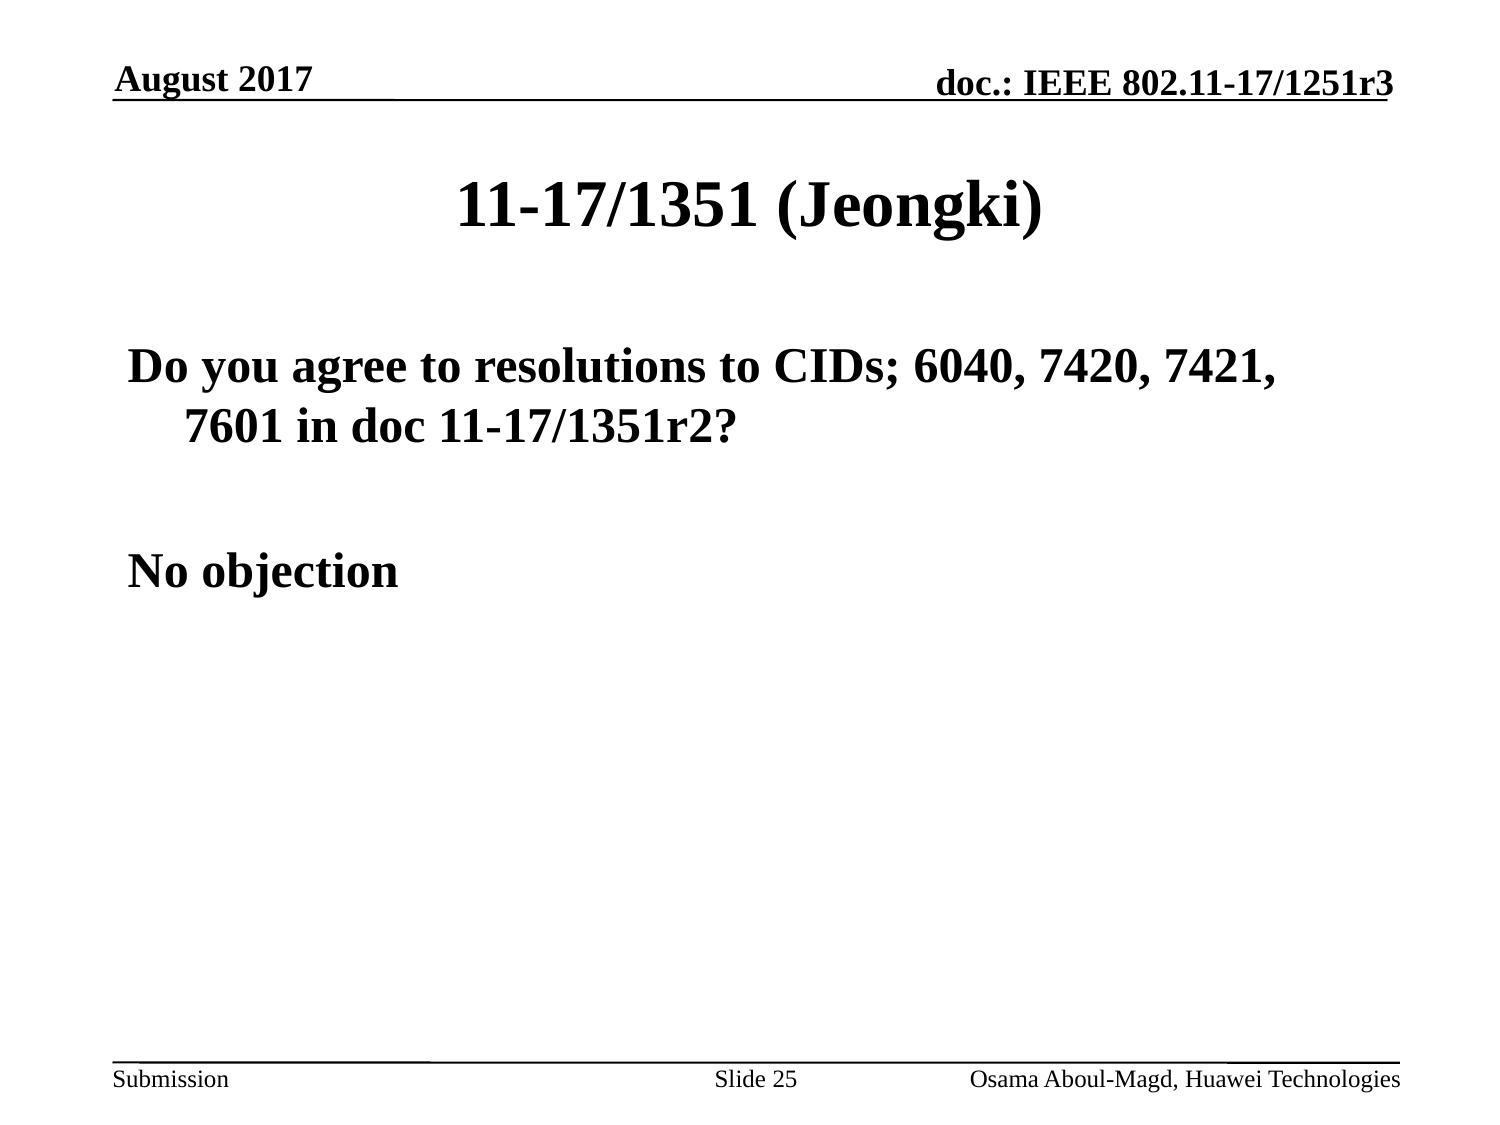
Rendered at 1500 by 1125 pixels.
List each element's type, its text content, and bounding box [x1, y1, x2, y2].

slide_number Slide 25 [712, 1061, 800, 1123]
title 11-17/1351 (Jeongki) [112, 112, 1388, 288]
footer Osama Aboul-Magd, Huawei Technologies [878, 1061, 1402, 1093]
list Do you agree to resolutions to CIDs; 6040, 7420, 7421, 7601 in doc 11-17/1351r2? No objection [112, 324, 1388, 1000]
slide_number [114, 54, 423, 100]
